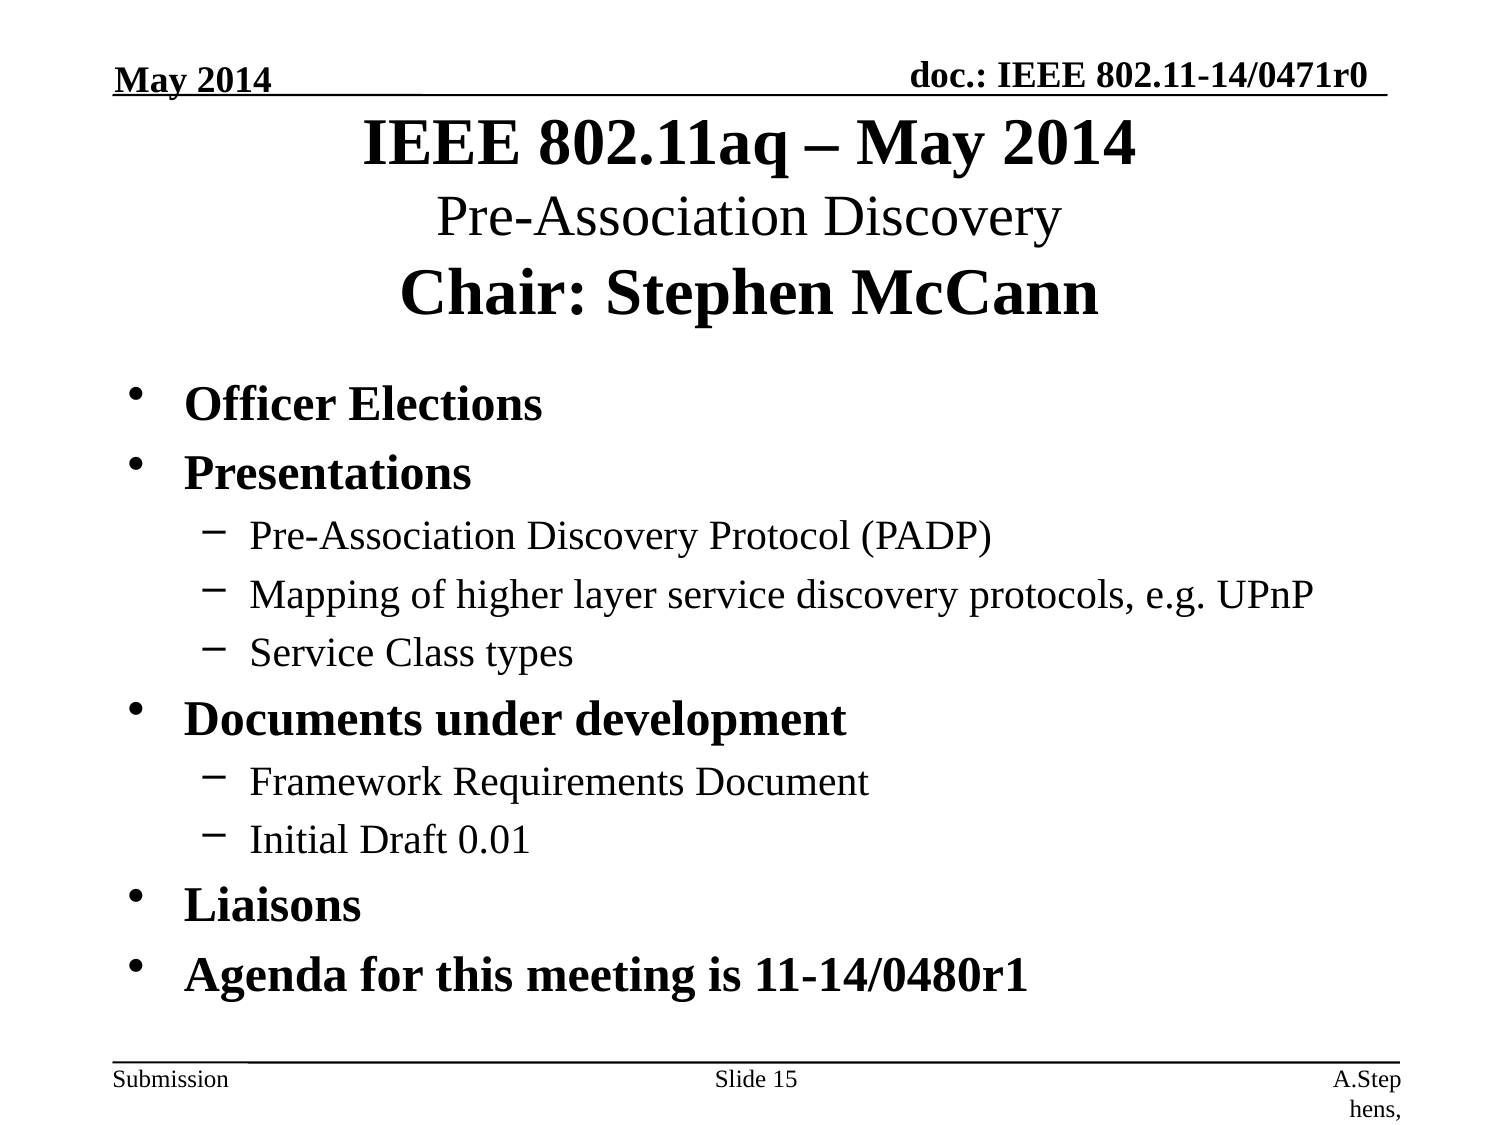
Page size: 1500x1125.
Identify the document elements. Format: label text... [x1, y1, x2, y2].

list Officer Elections Presentations Pre-Association Discovery Protocol (PADP) Mapping of higher layer service discovery protocols, e.g. UPnP Service Class types Documents under development Framework Requirements Document Initial Draft 0.01 Liaisons Agenda for this meeting is 11-14/0480r1 [112, 362, 1388, 1013]
footer A.Stephens, Intel, D. Stanley, Aruba [1325, 1062, 1402, 1093]
slide_number Slide 15 [712, 1062, 800, 1093]
title IEEE 802.11aq – May 2014 Pre-Association Discovery Chair: Stephen McCann [112, 125, 1388, 300]
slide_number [114, 54, 374, 101]
